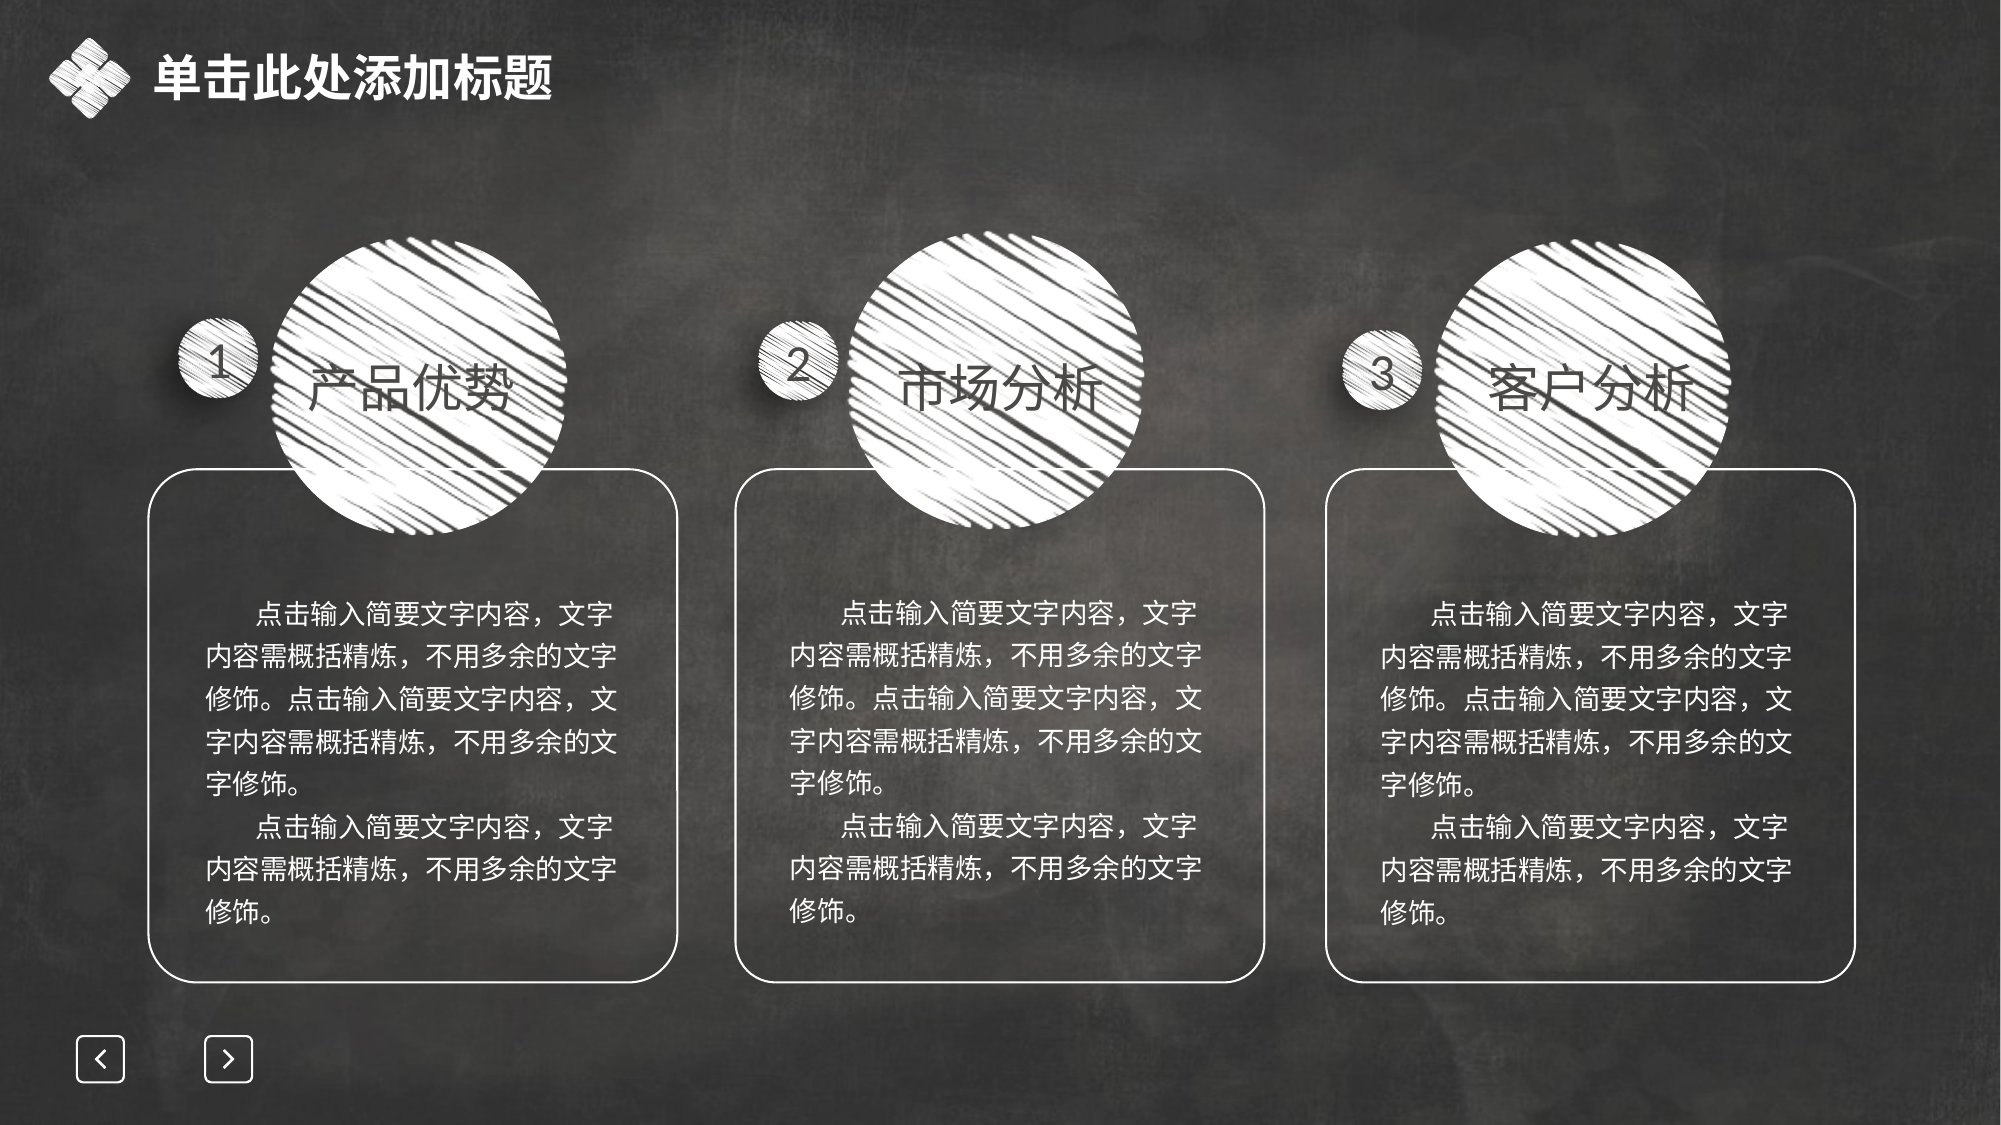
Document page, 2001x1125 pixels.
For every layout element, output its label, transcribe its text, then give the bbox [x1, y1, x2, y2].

text_box [267, 234, 570, 538]
text_box 1 [175, 315, 261, 401]
text_box 2 [755, 318, 841, 403]
text_box 单击此处添加标题 [137, 38, 568, 114]
text_box 3 [1339, 327, 1425, 413]
text_box 点击输入简要文字内容，文字内容需概括精炼，不用多余的文字修饰。点击输入简要文字内容，文字内容需概括精炼，不用多余的文字修饰。 点击输入简要文字内容，文字内容需概括精炼，不用多余的文字修饰。 [789, 585, 1210, 927]
text_box 产品优势 [292, 347, 531, 426]
text_box [733, 467, 1267, 985]
text_box [146, 467, 680, 985]
picture [127, 73, 131, 84]
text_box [0, 0, 2001, 1125]
picture [84, 115, 96, 119]
text_box [845, 228, 1147, 532]
text_box 点击输入简要文字内容，文字内容需概括精炼，不用多余的文字修饰。点击输入简要文字内容，文字内容需概括精炼，不用多余的文字修饰。 点击输入简要文字内容，文字内容需概括精炼，不用多余的文字修饰。 [205, 587, 626, 929]
text_box 市场分析 [881, 347, 1120, 426]
text_box 客户分析 [1472, 347, 1710, 426]
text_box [52, 41, 127, 115]
text_box 点击输入简要文字内容，文字内容需概括精炼，不用多余的文字修饰。点击输入简要文字内容，文字内容需概括精炼，不用多余的文字修饰。 点击输入简要文字内容，文字内容需概括精炼，不用多余的文字修饰。 [1380, 587, 1801, 929]
text_box [1323, 467, 1858, 985]
text_box [1431, 236, 1734, 541]
